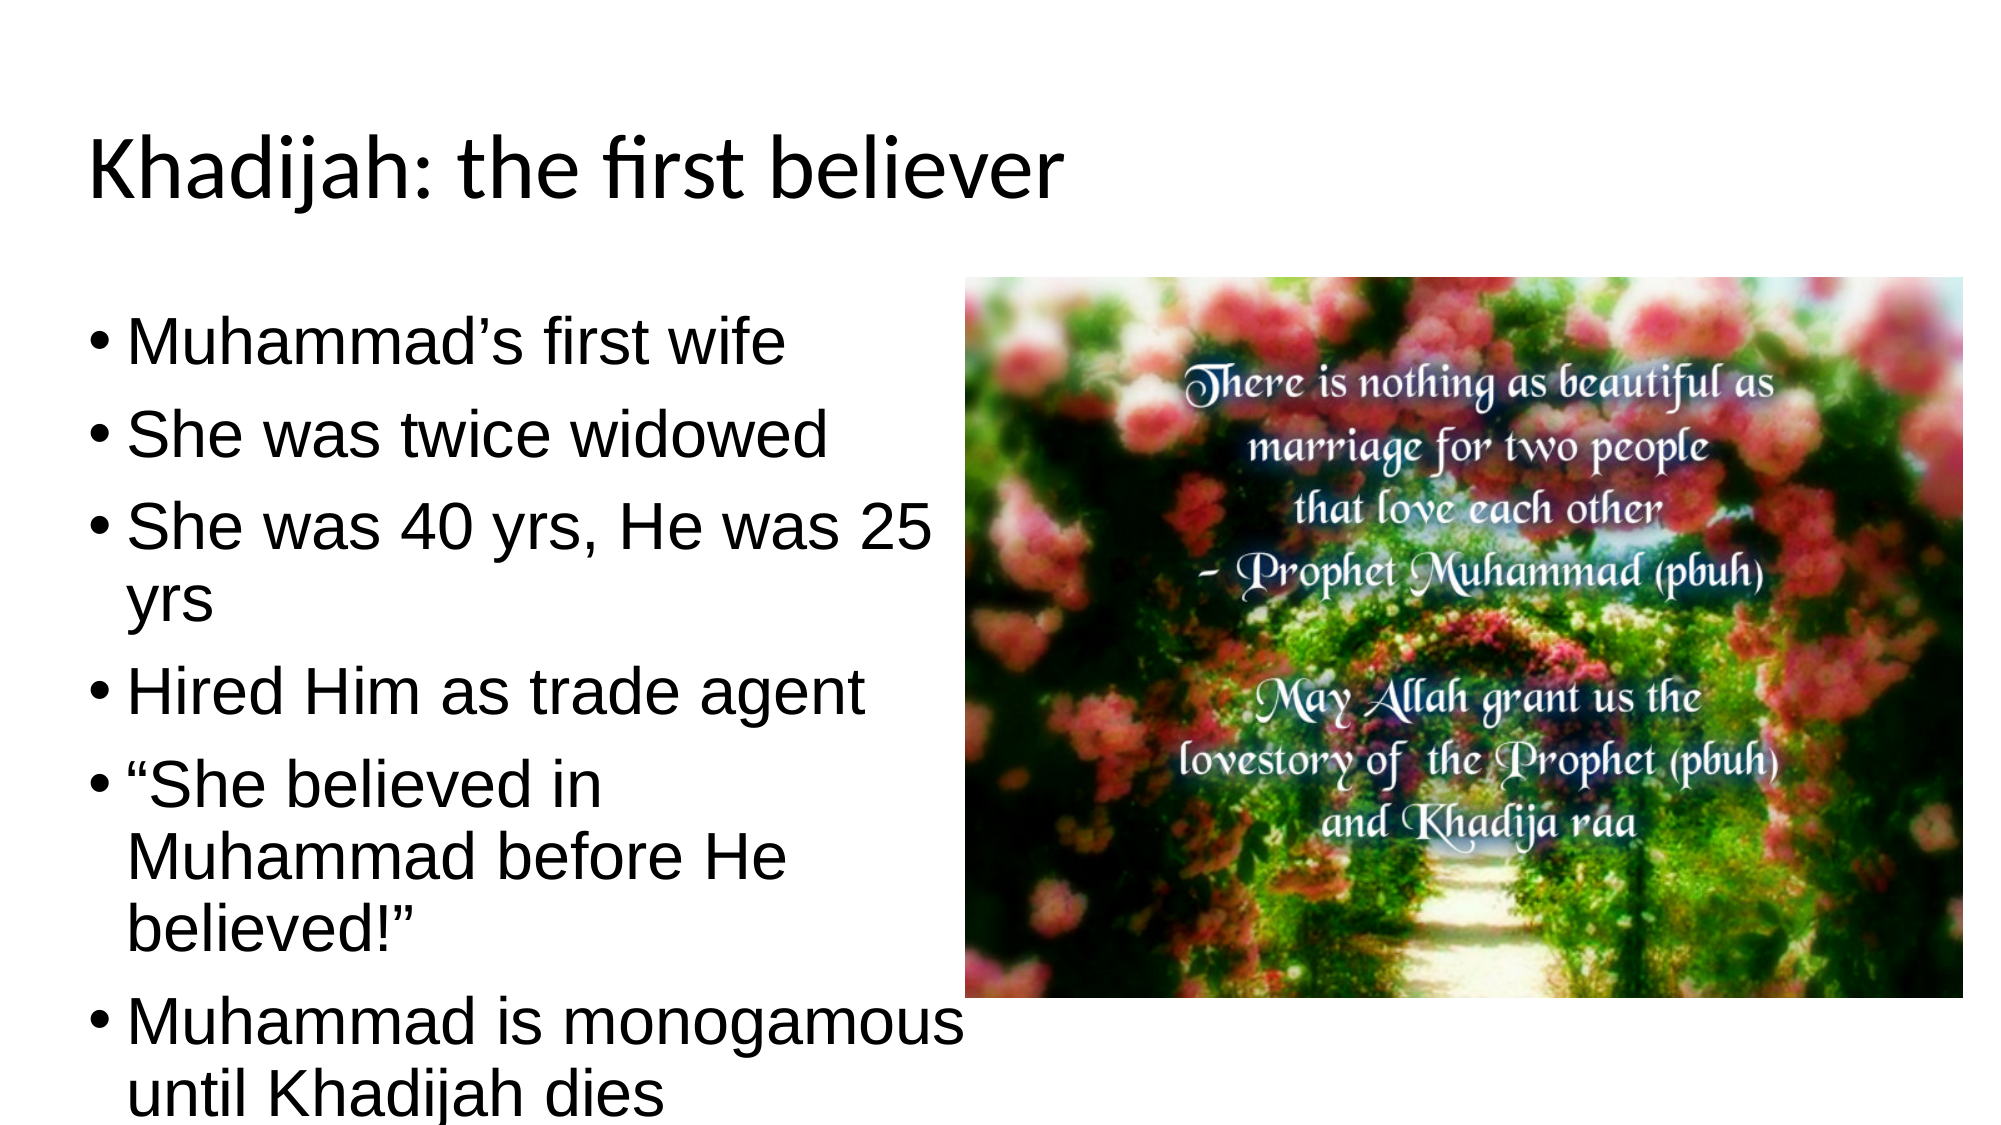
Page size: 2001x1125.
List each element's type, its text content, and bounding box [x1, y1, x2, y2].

list Muhammad’s first wife She was twice widowed She was 40 yrs, He was 25 yrs Hired Him as trade agent “She believed in Muhammad before He believed!” Muhammad is monogamous until Khadijah dies [73, 299, 988, 1036]
title Khadijah: the first believer [73, 59, 1799, 278]
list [965, 277, 1963, 998]
